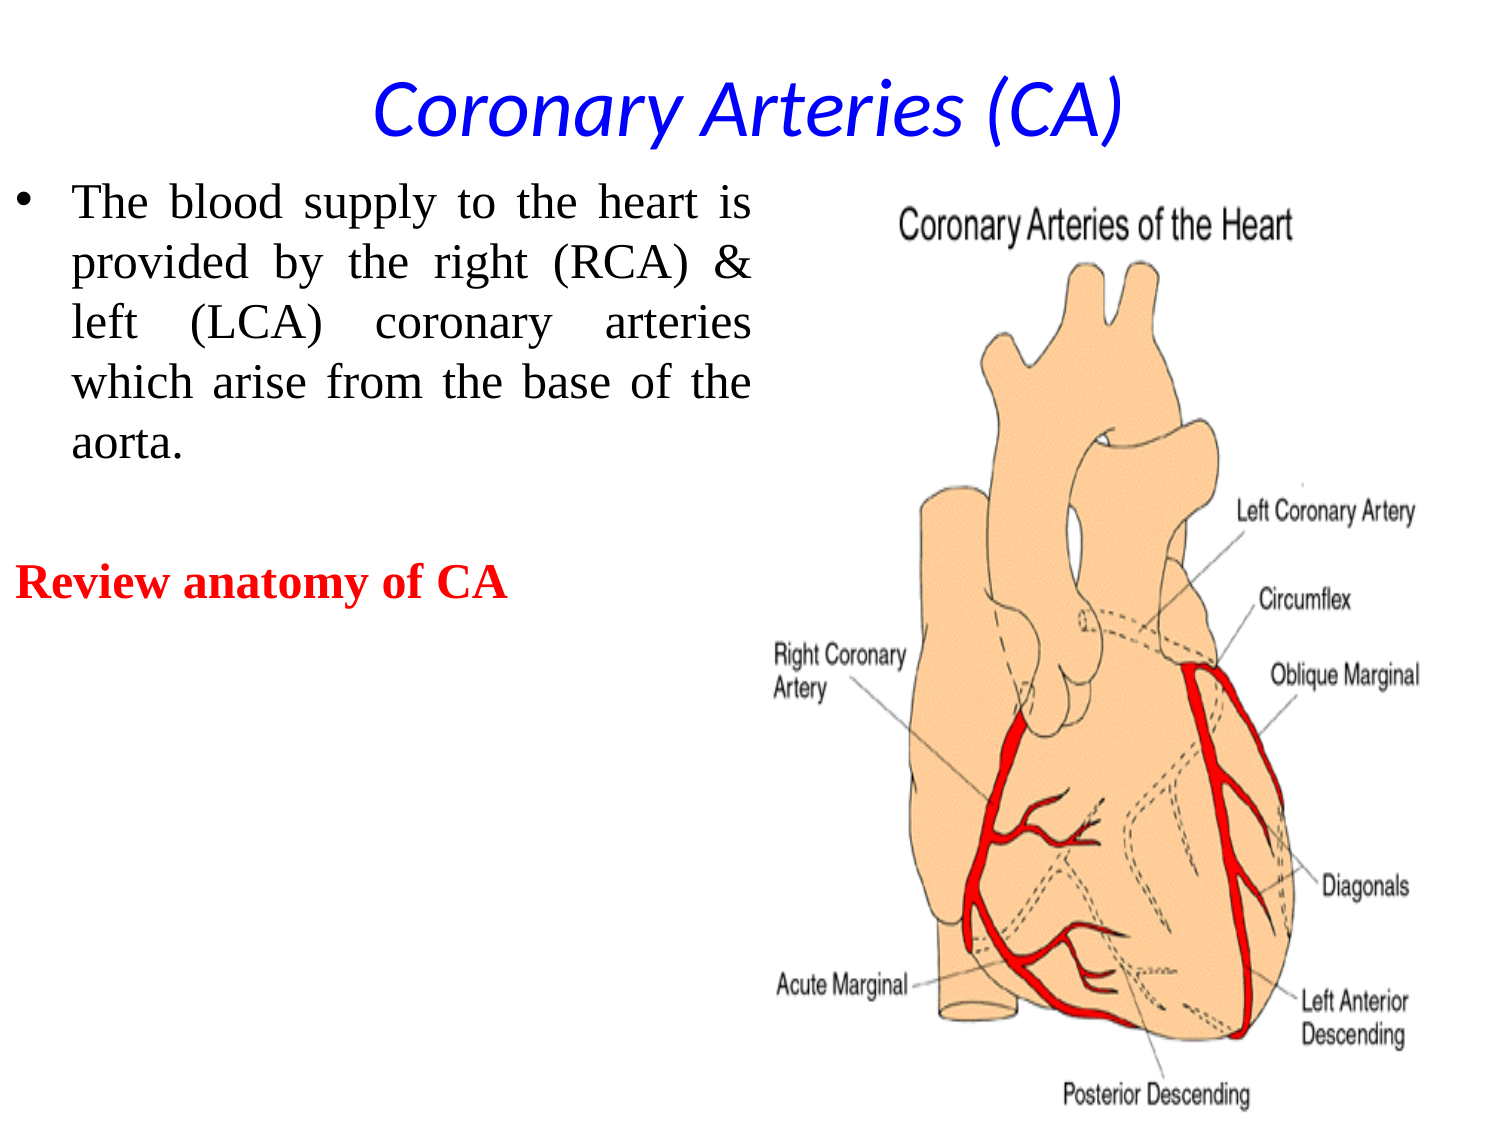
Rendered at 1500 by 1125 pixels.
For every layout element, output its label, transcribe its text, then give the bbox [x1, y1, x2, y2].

picture [762, 184, 1429, 1125]
list The blood supply to the heart is provided by the right (RCA) & left (LCA) coronary arteries which arise from the base of the aorta. Review anatomy of CA [0, 160, 768, 1083]
title Coronary Arteries (CA) [75, 45, 1425, 161]
